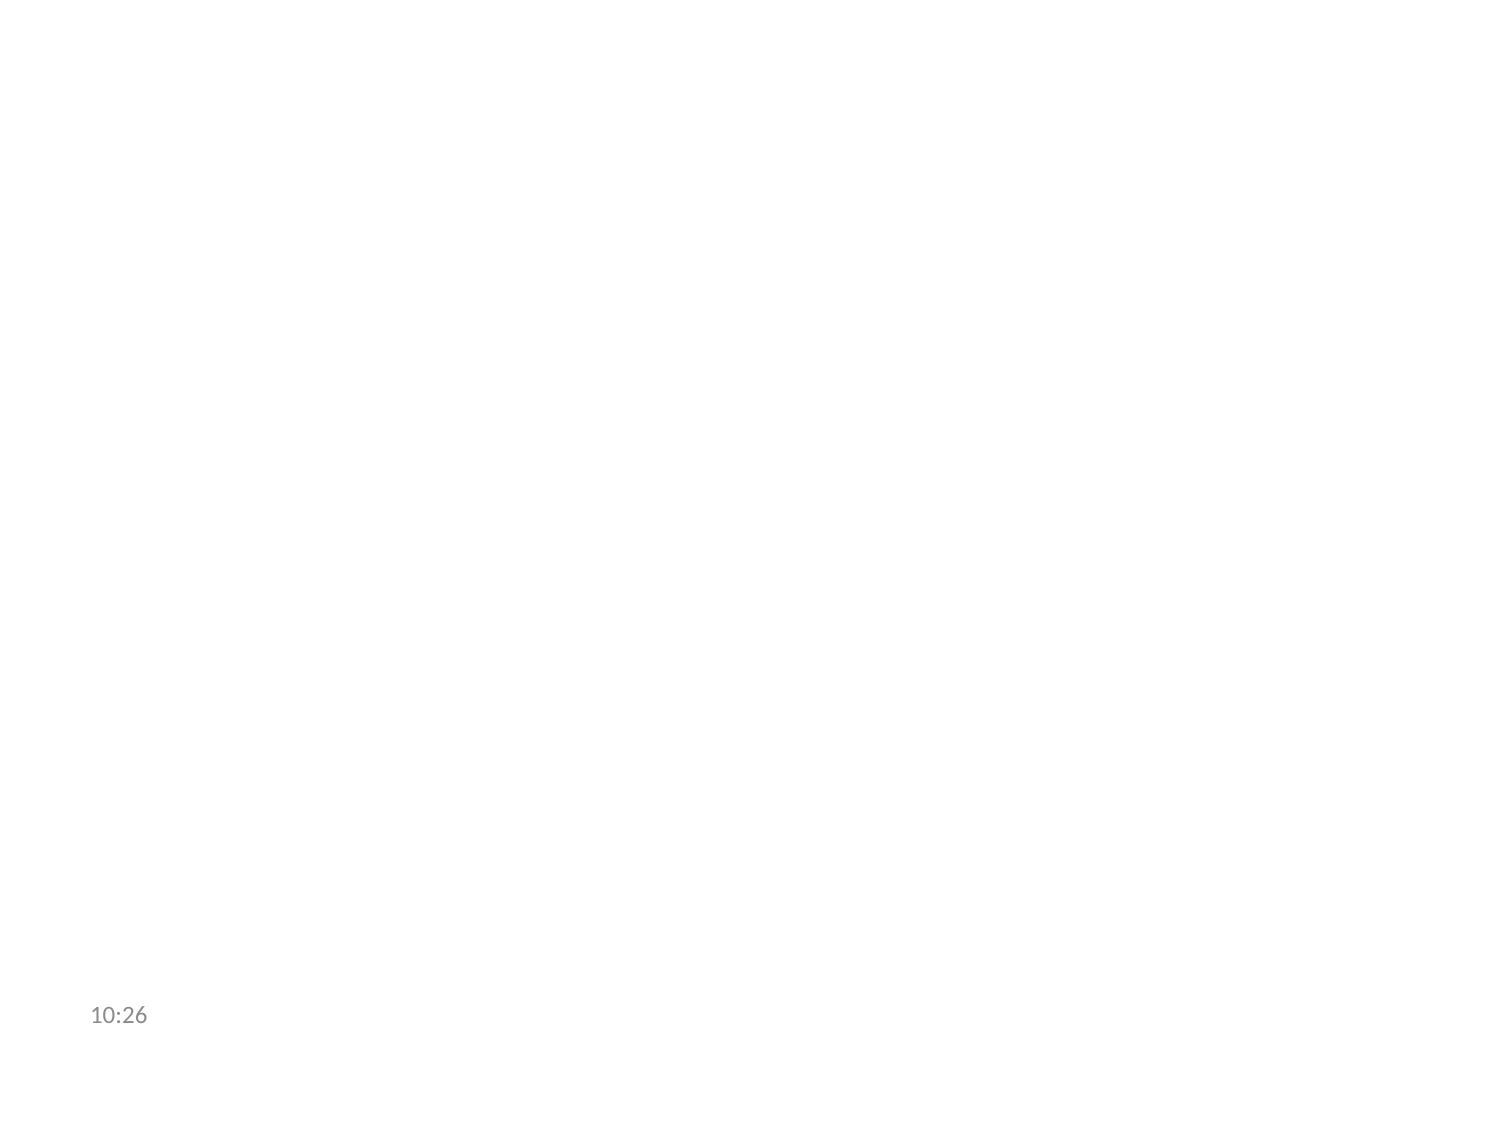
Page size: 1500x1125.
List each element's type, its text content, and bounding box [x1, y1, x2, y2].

text_box 15:35 [75, 983, 425, 1044]
